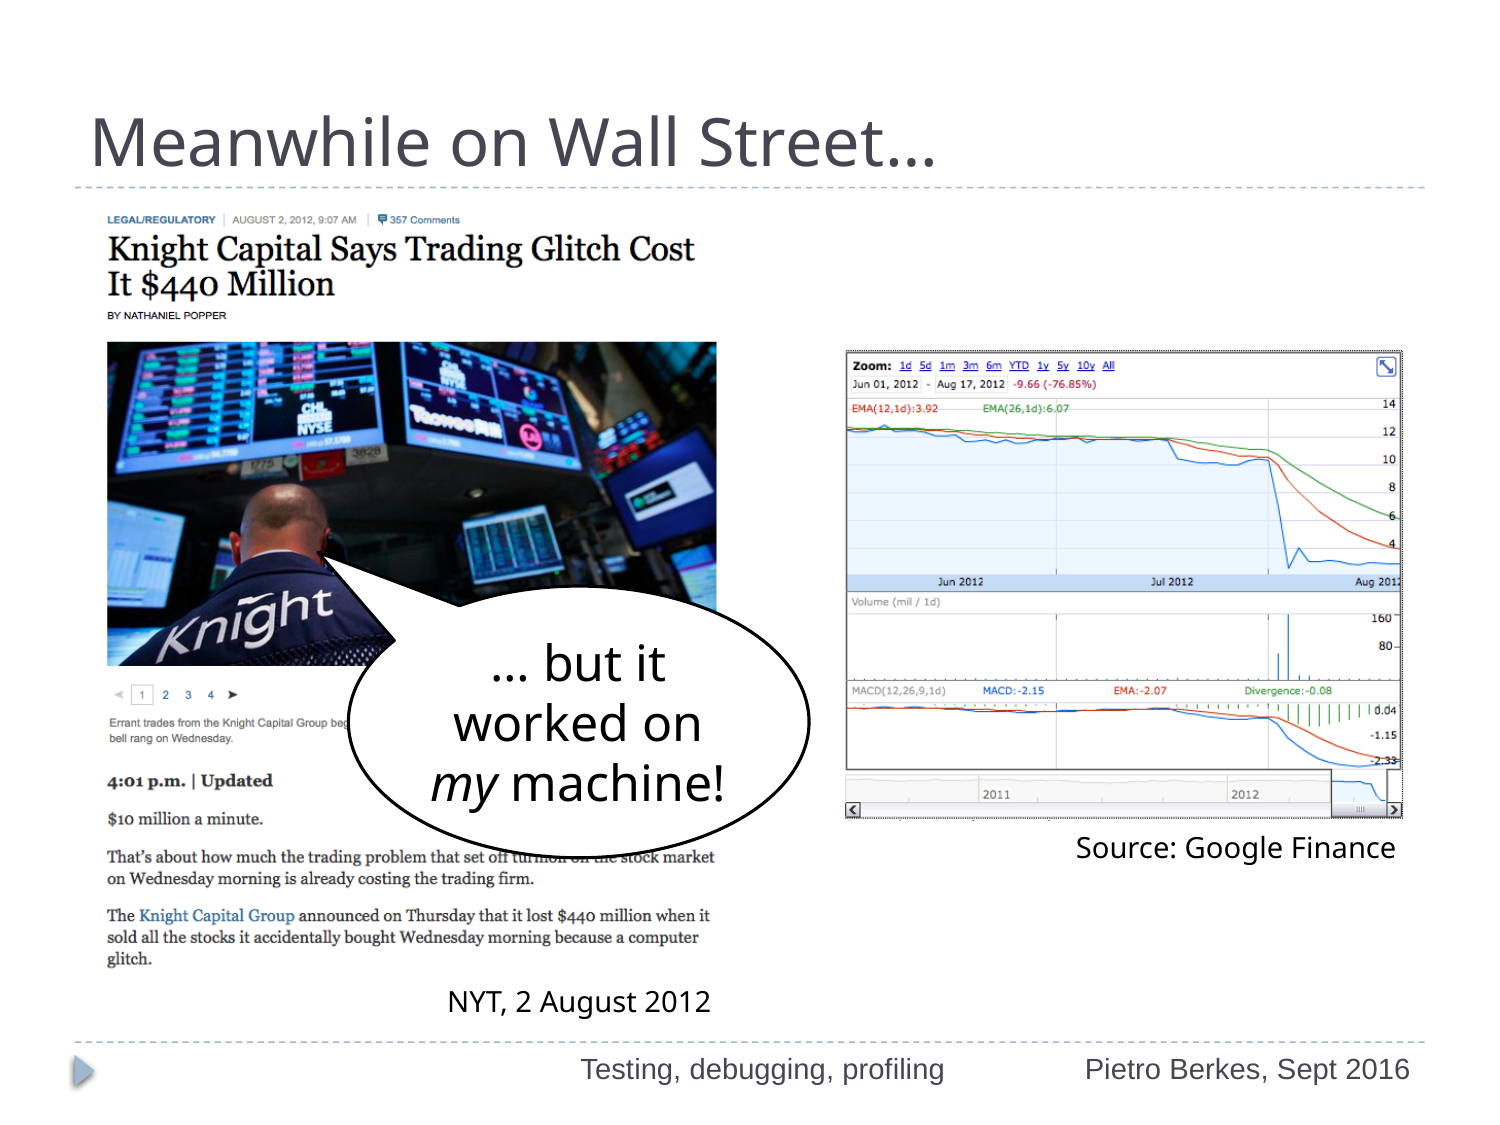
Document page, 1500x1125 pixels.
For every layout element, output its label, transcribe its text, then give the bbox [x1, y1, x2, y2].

picture [97, 207, 733, 983]
text_box … but it worked on my machine! [738, 622, 811, 822]
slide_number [1050, 1042, 1426, 1103]
title Meanwhile on Wall Street… [75, 37, 1425, 188]
picture [844, 349, 1412, 821]
text_box NYT, 2 August 2012 [242, 996, 727, 1026]
footer Testing, debugging, profiling [475, 1042, 1050, 1103]
text_box Source: Google Finance [927, 834, 1412, 872]
